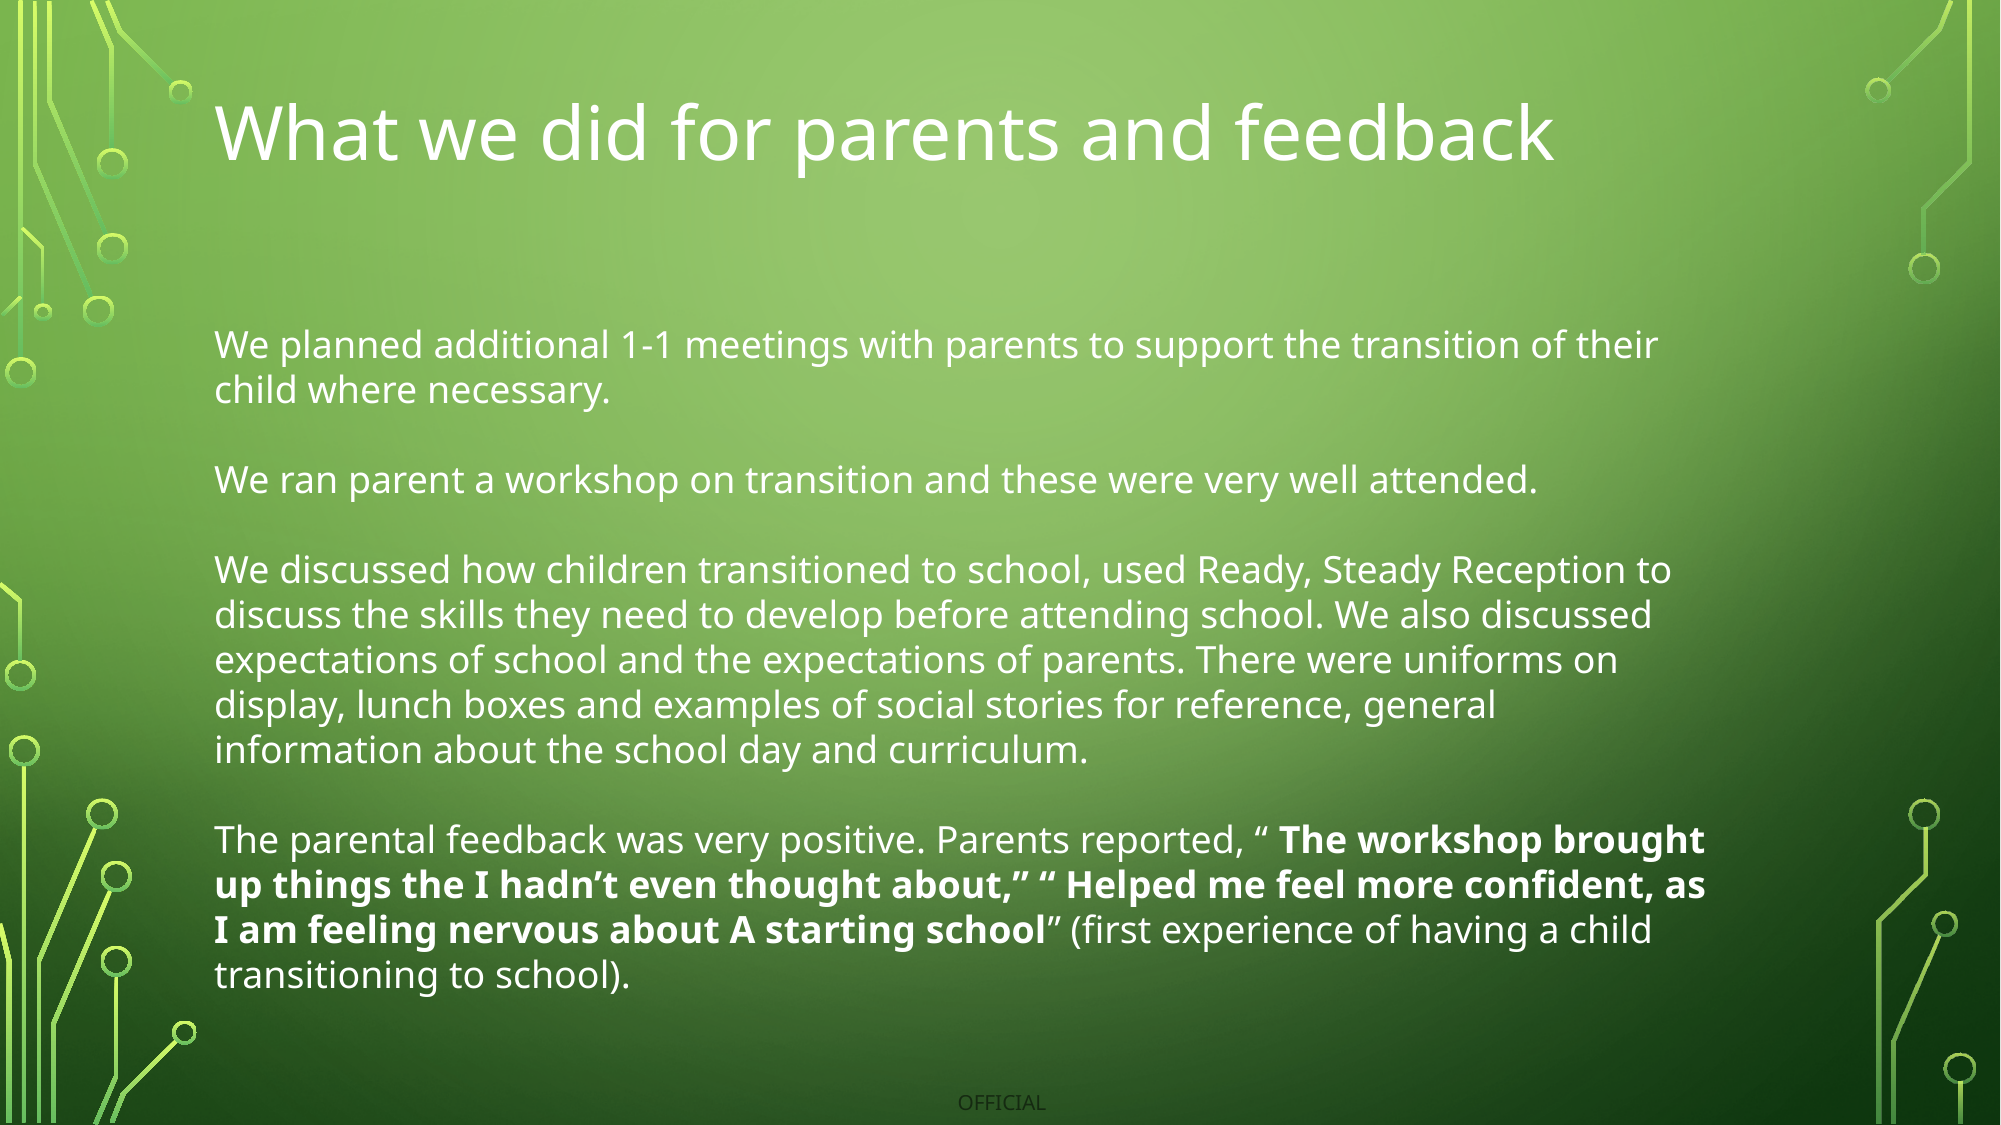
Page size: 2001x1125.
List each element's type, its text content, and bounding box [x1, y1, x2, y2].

text_box We planned additional 1-1 meetings with parents to support the transition of their child where necessary. We ran parent a workshop on transition and these were very well attended. We discussed how children transitioned to school, used Ready, Steady Reception to discuss the skills they need to develop before attending school. We also discussed expectations of school and the expectations of parents. There were uniforms on display, lunch boxes and examples of social stories for reference, general information about the school day and curriculum. The parental feedback was very positive. Parents reported, “ The workshop brought up things the I hadn’t even thought about,” “ Helped me feel more confident, as I am feeling nervous about A starting school” (first experience of having a child transitioning to school). [199, 313, 1724, 1049]
title What we did for parents and feedback [199, 15, 1825, 258]
